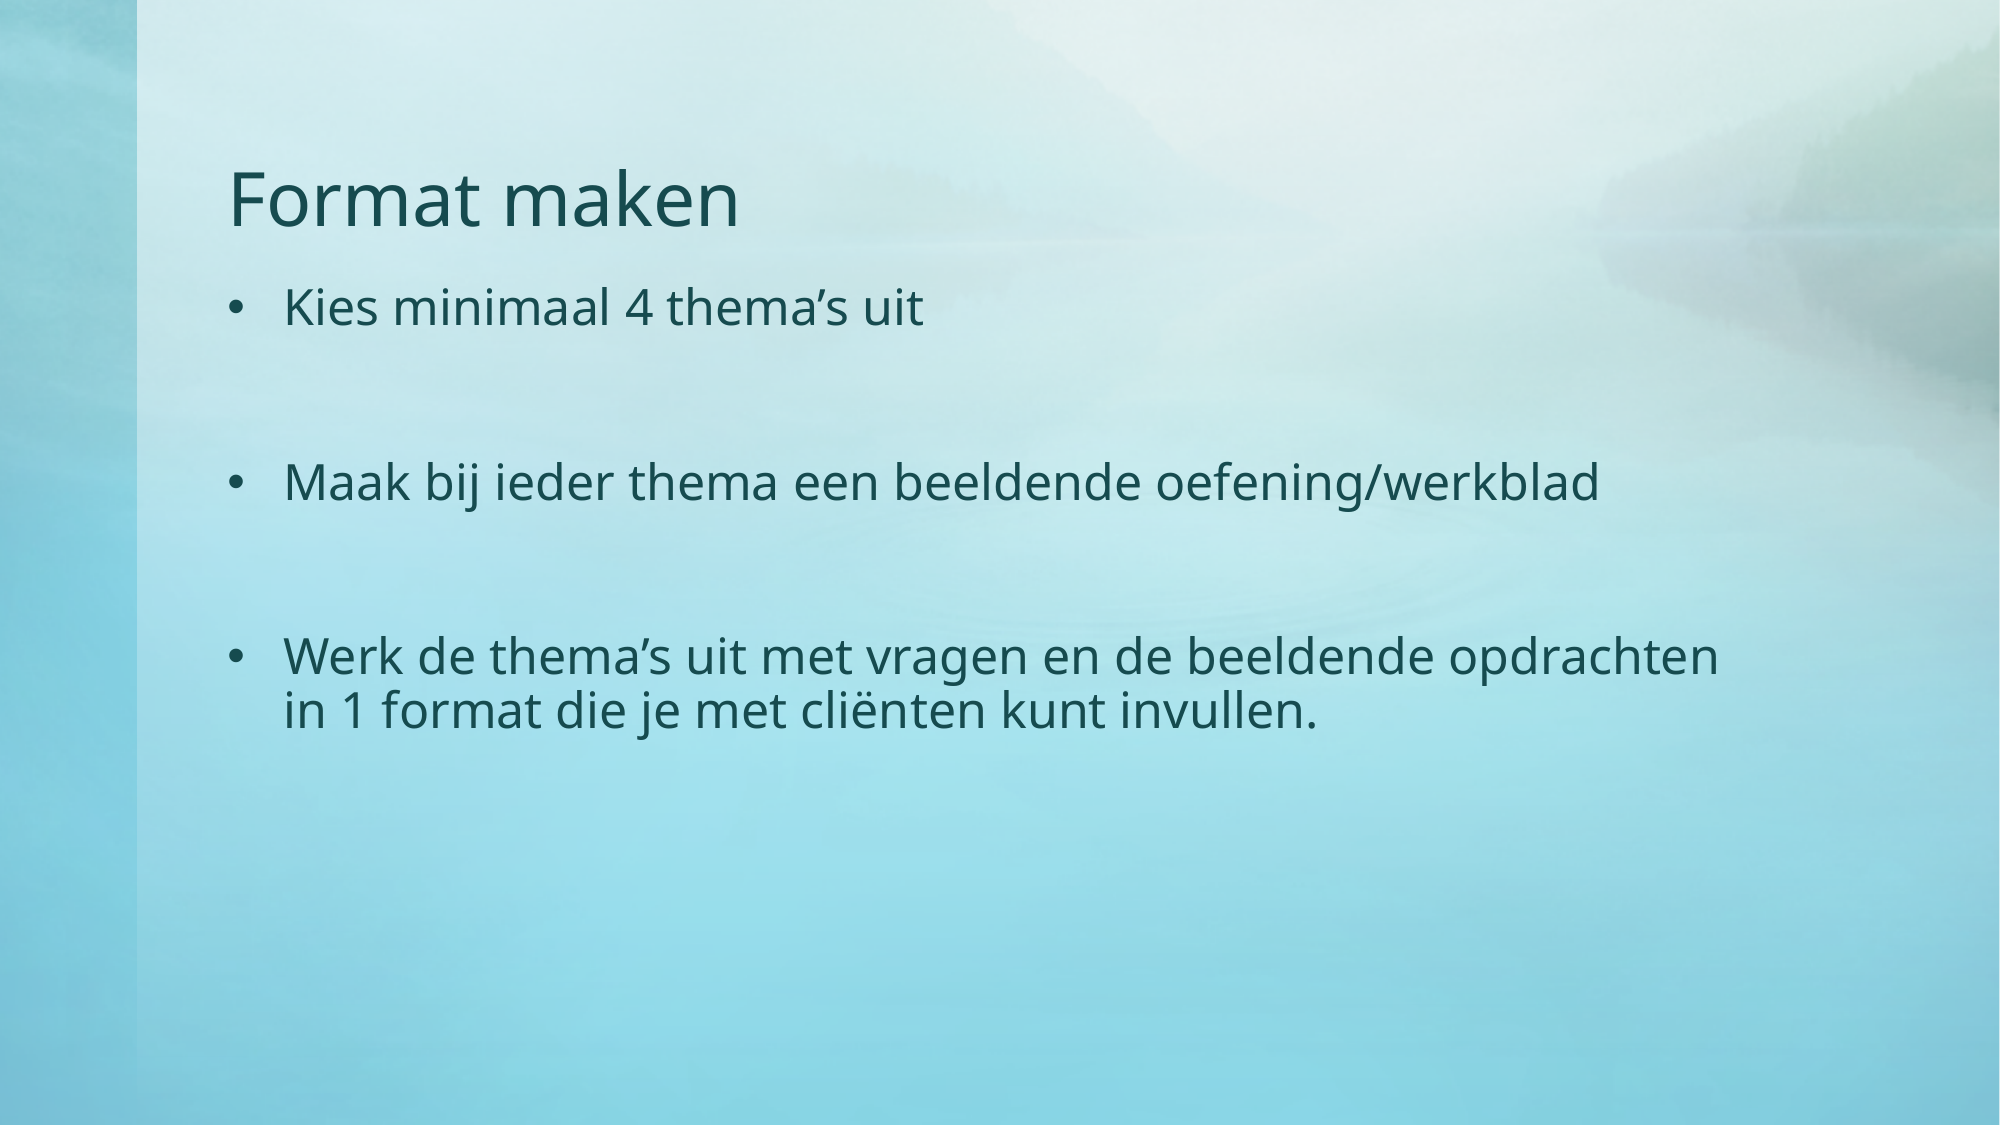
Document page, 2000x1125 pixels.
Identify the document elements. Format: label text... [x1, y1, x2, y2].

list Kies minimaal 4 thema’s uit Maak bij ieder thema een beeldende oefening/werkblad Werk de thema’s uit met vragen en de beeldende opdrachten in 1 format die je met cliënten kunt invullen. [212, 275, 1788, 1013]
picture [0, 0, 2000, 1125]
title Format maken [212, 62, 1788, 250]
